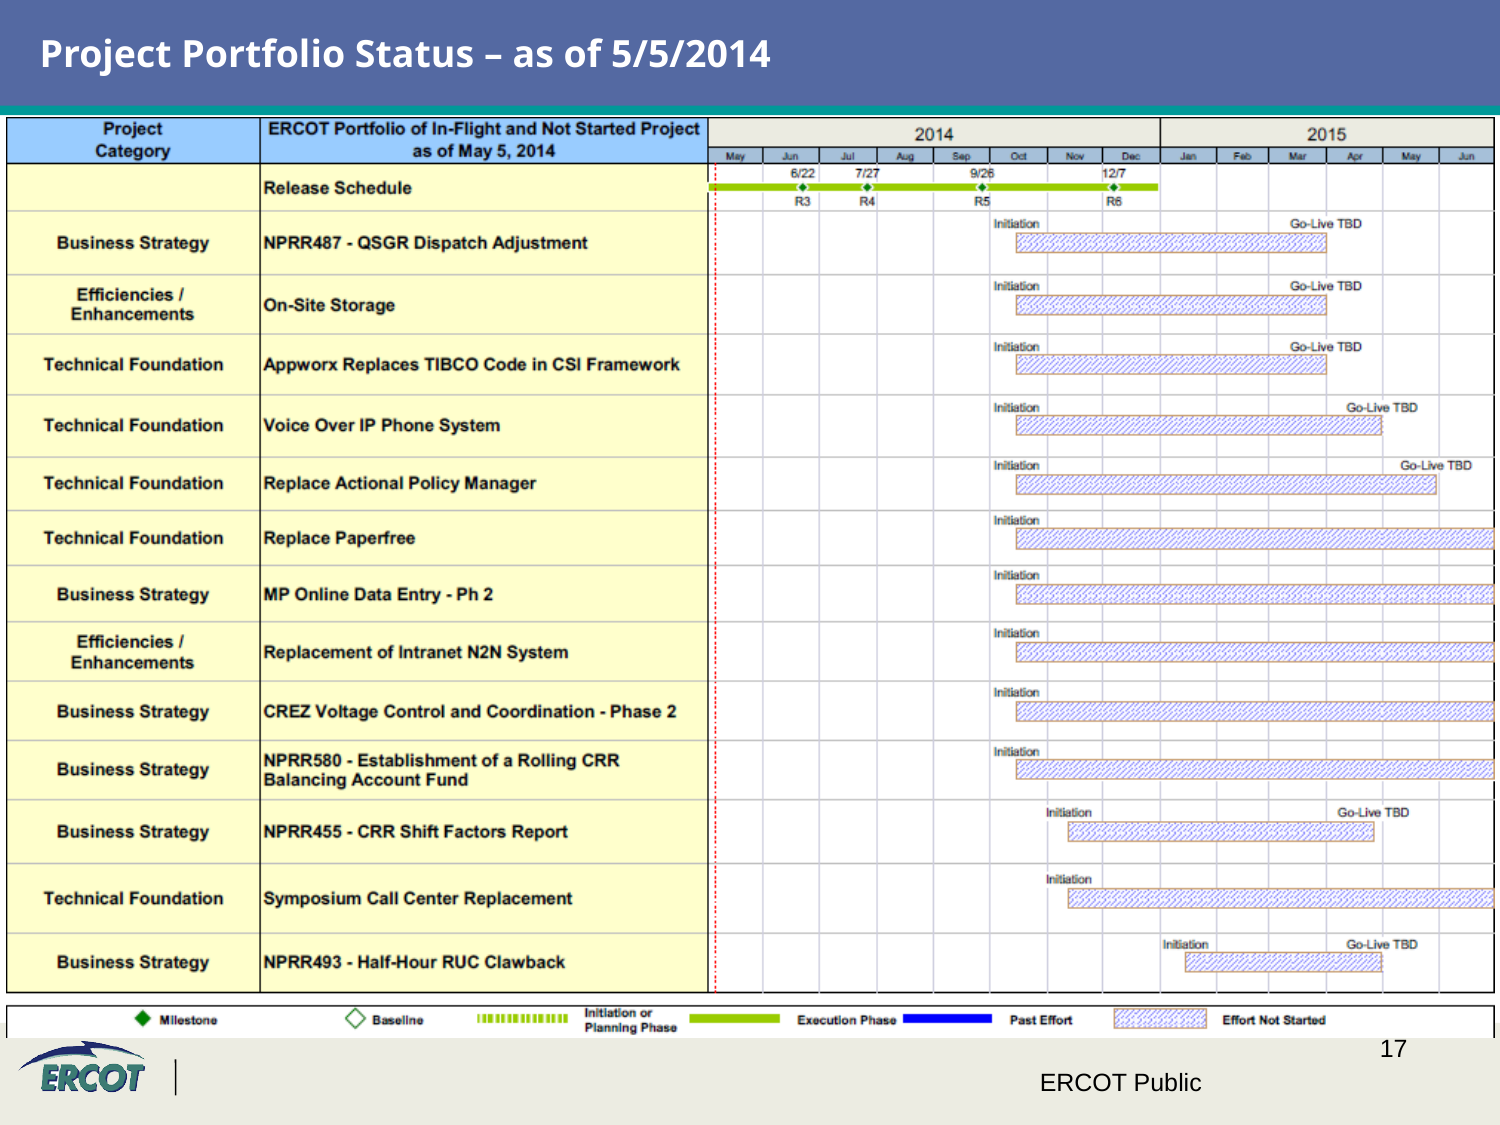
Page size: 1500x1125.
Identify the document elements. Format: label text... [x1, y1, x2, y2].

text_box [24, 22, 1450, 85]
picture [6, 117, 1495, 1111]
text_box Project Portfolio Status – as of 5/5/2014 [24, 30, 1163, 106]
footer ERCOT Public [1025, 1059, 1438, 1125]
